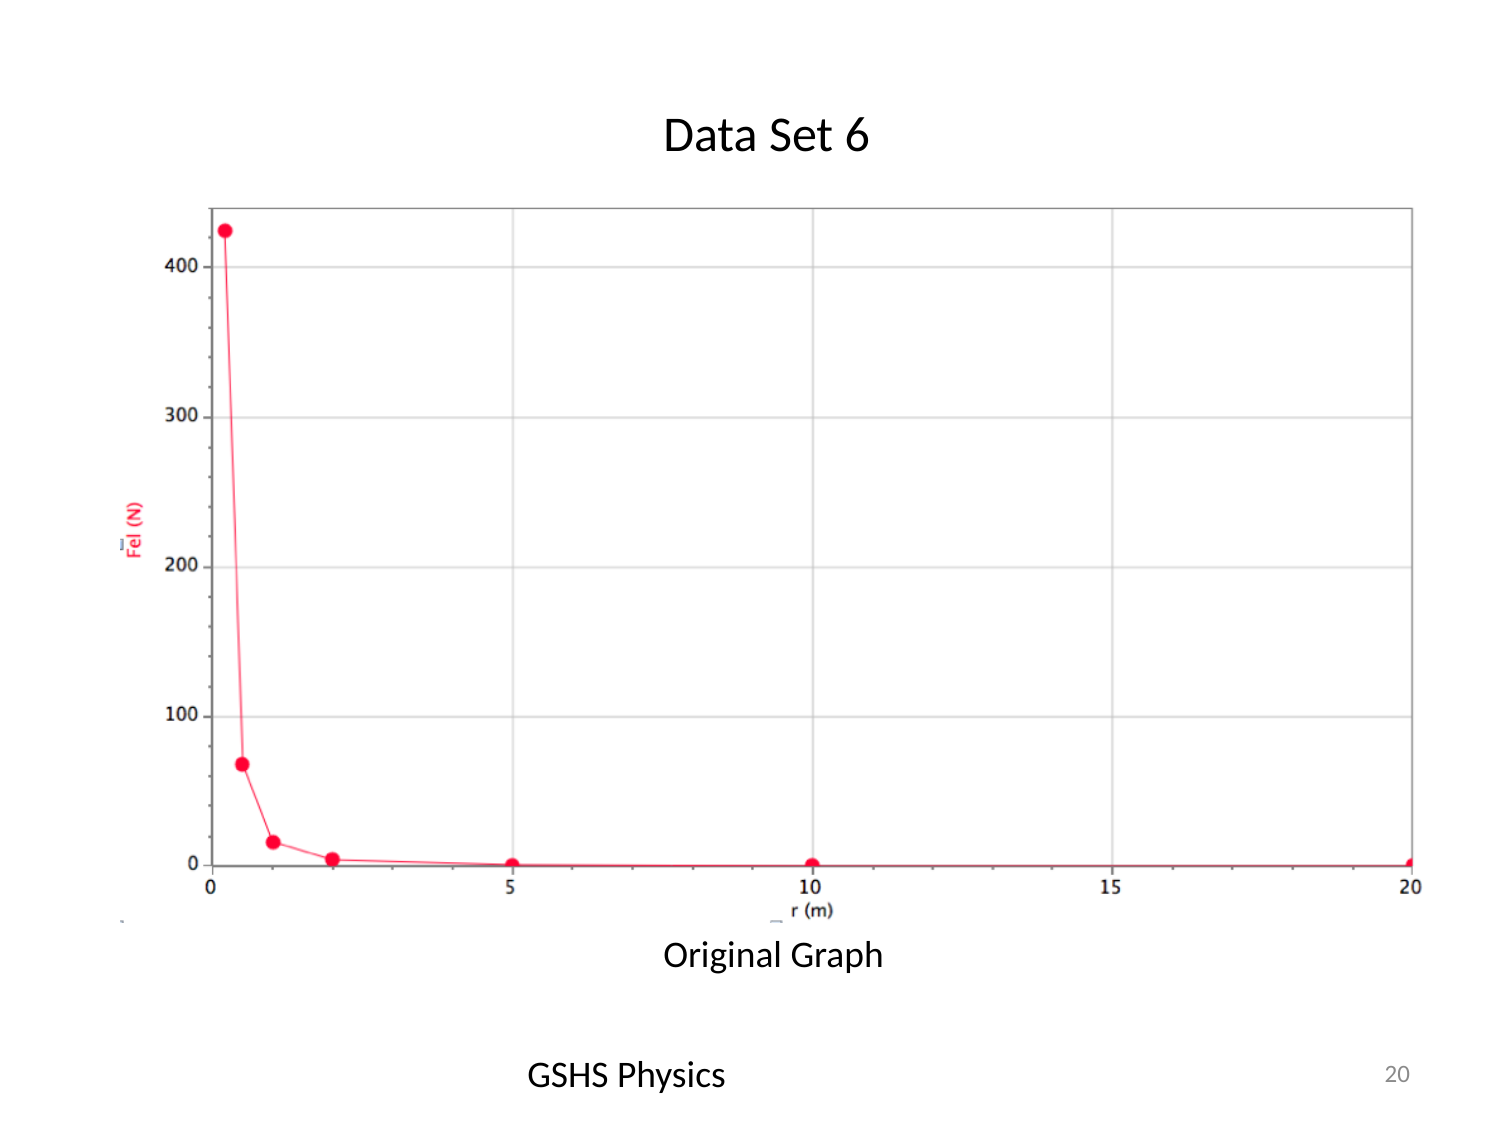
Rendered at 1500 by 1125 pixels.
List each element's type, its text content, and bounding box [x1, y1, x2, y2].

picture [119, 169, 1428, 923]
slide_number 20 [1074, 1042, 1425, 1103]
text_box Original Graph [648, 932, 904, 982]
text_box Data Set 6 [648, 94, 904, 168]
footer GSHS Physics [512, 1042, 988, 1103]
